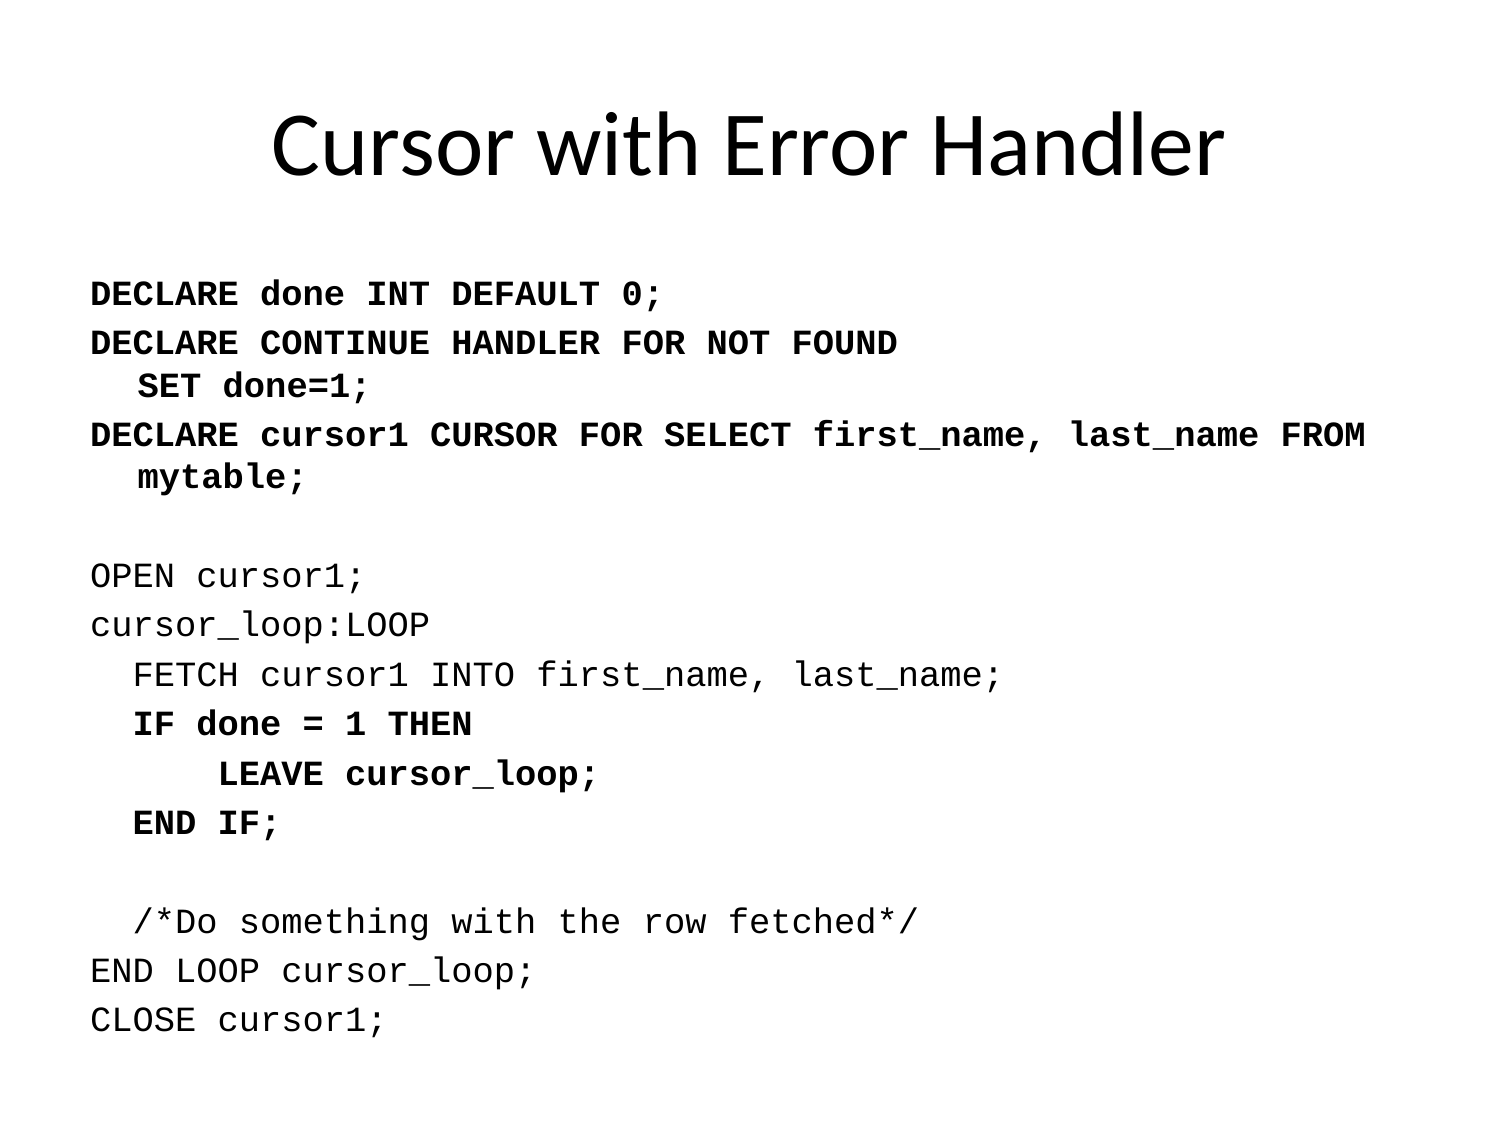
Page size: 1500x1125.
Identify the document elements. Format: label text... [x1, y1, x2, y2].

list DECLARE done INT DEFAULT 0; DECLARE CONTINUE HANDLER FOR NOT FOUND SET done=1; DECLARE cursor1 CURSOR FOR SELECT first_name, last_name FROM mytable; OPEN cursor1; cursor_loop:LOOP FETCH cursor1 INTO first_name, last_name; IF done = 1 THEN LEAVE cursor_loop; END IF; /*Do something with the row fetched*/ END LOOP cursor_loop; CLOSE cursor1; [75, 262, 1425, 1063]
title Cursor with Error Handler [75, 45, 1425, 233]
